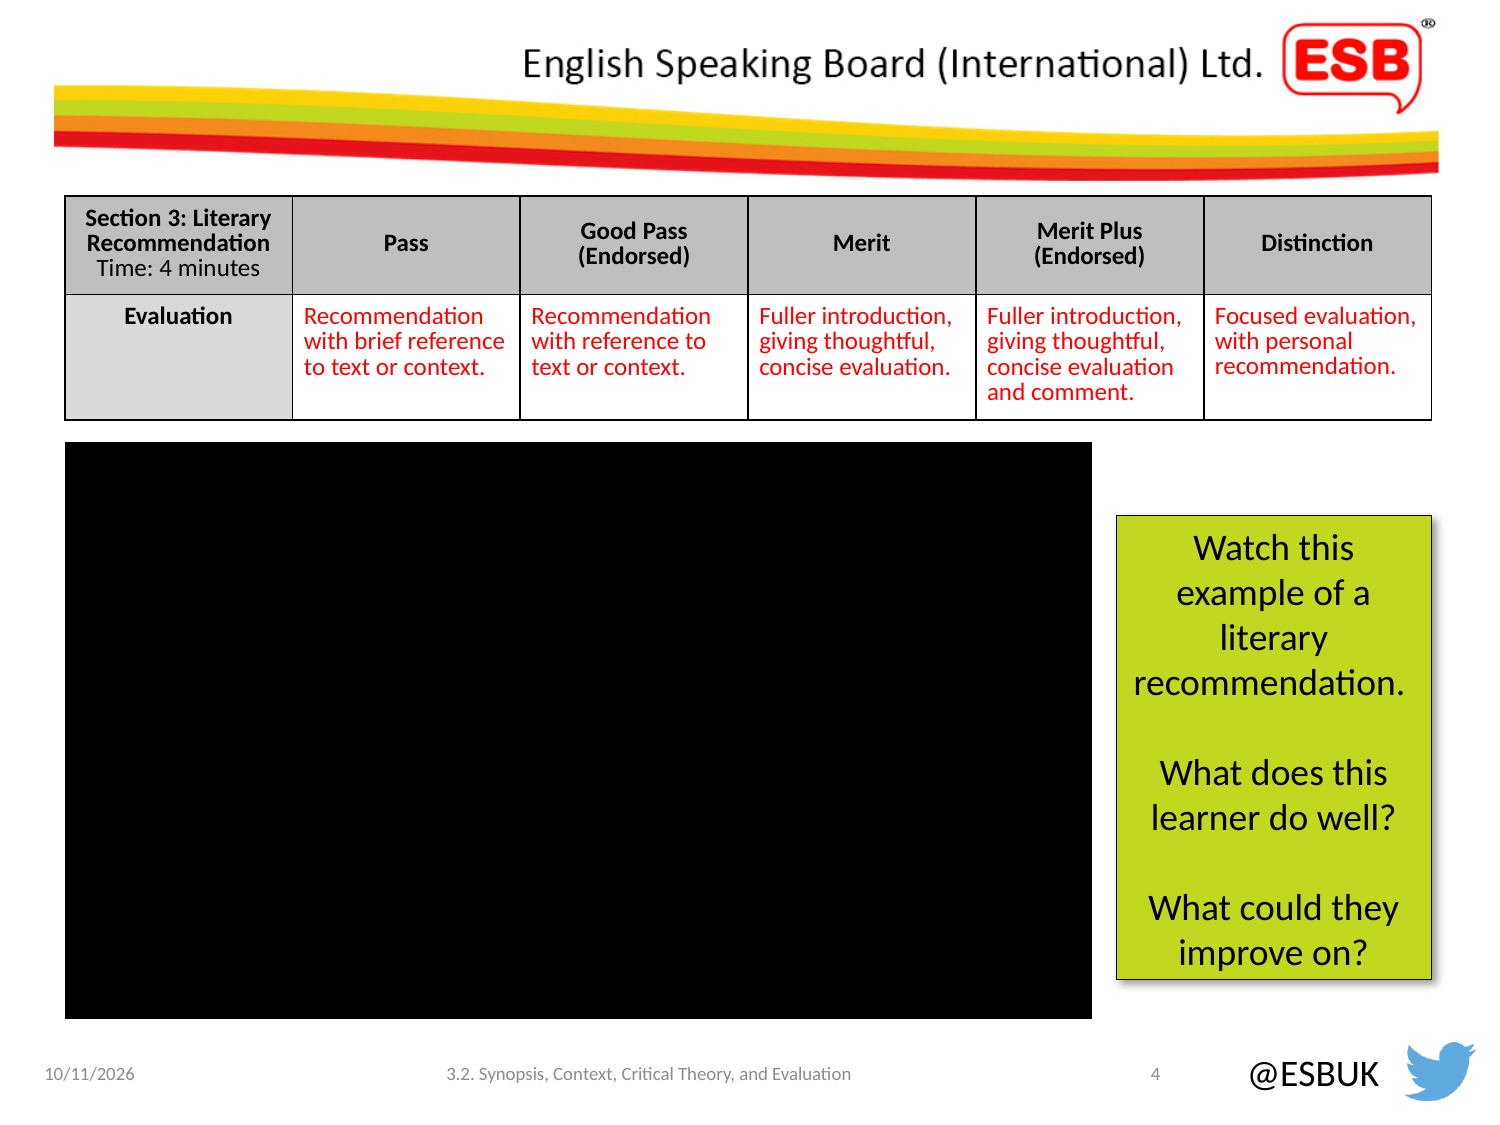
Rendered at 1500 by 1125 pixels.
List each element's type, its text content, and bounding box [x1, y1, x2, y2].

table_cell Evaluation [66, 295, 292, 419]
table_header Merit Plus (Endorsed) [977, 197, 1203, 294]
table_cell Focused evaluation, with personal recommendation. [1205, 295, 1431, 419]
picture [0, 0, 1500, 189]
table_header Merit [749, 197, 975, 294]
table_header Section 3: Literary Recommendation Time: 4 minutes [66, 197, 292, 294]
table_cell Recommendation with brief reference to text or context. [293, 295, 519, 419]
table_header Good Pass (Endorsed) [521, 197, 747, 294]
footer 3.2. Synopsis, Context, Critical Theory, and Evaluation [395, 1042, 902, 1103]
table_cell Recommendation with reference to text or context. [521, 295, 747, 419]
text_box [64, 441, 1093, 1020]
table_header Distinction [1205, 197, 1431, 294]
picture [1404, 1042, 1476, 1101]
slide_number 4 [930, 1042, 1176, 1103]
table_cell Fuller introduction, giving thoughtful, concise evaluation and comment. [977, 295, 1203, 419]
table_header Pass [293, 197, 519, 294]
text_box Watch this example of a literary recommendation. What does this learner do well? What could they improve on? [1116, 515, 1432, 980]
table_cell Fuller introduction, giving thoughtful, concise evaluation. [749, 295, 975, 419]
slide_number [29, 1042, 367, 1103]
